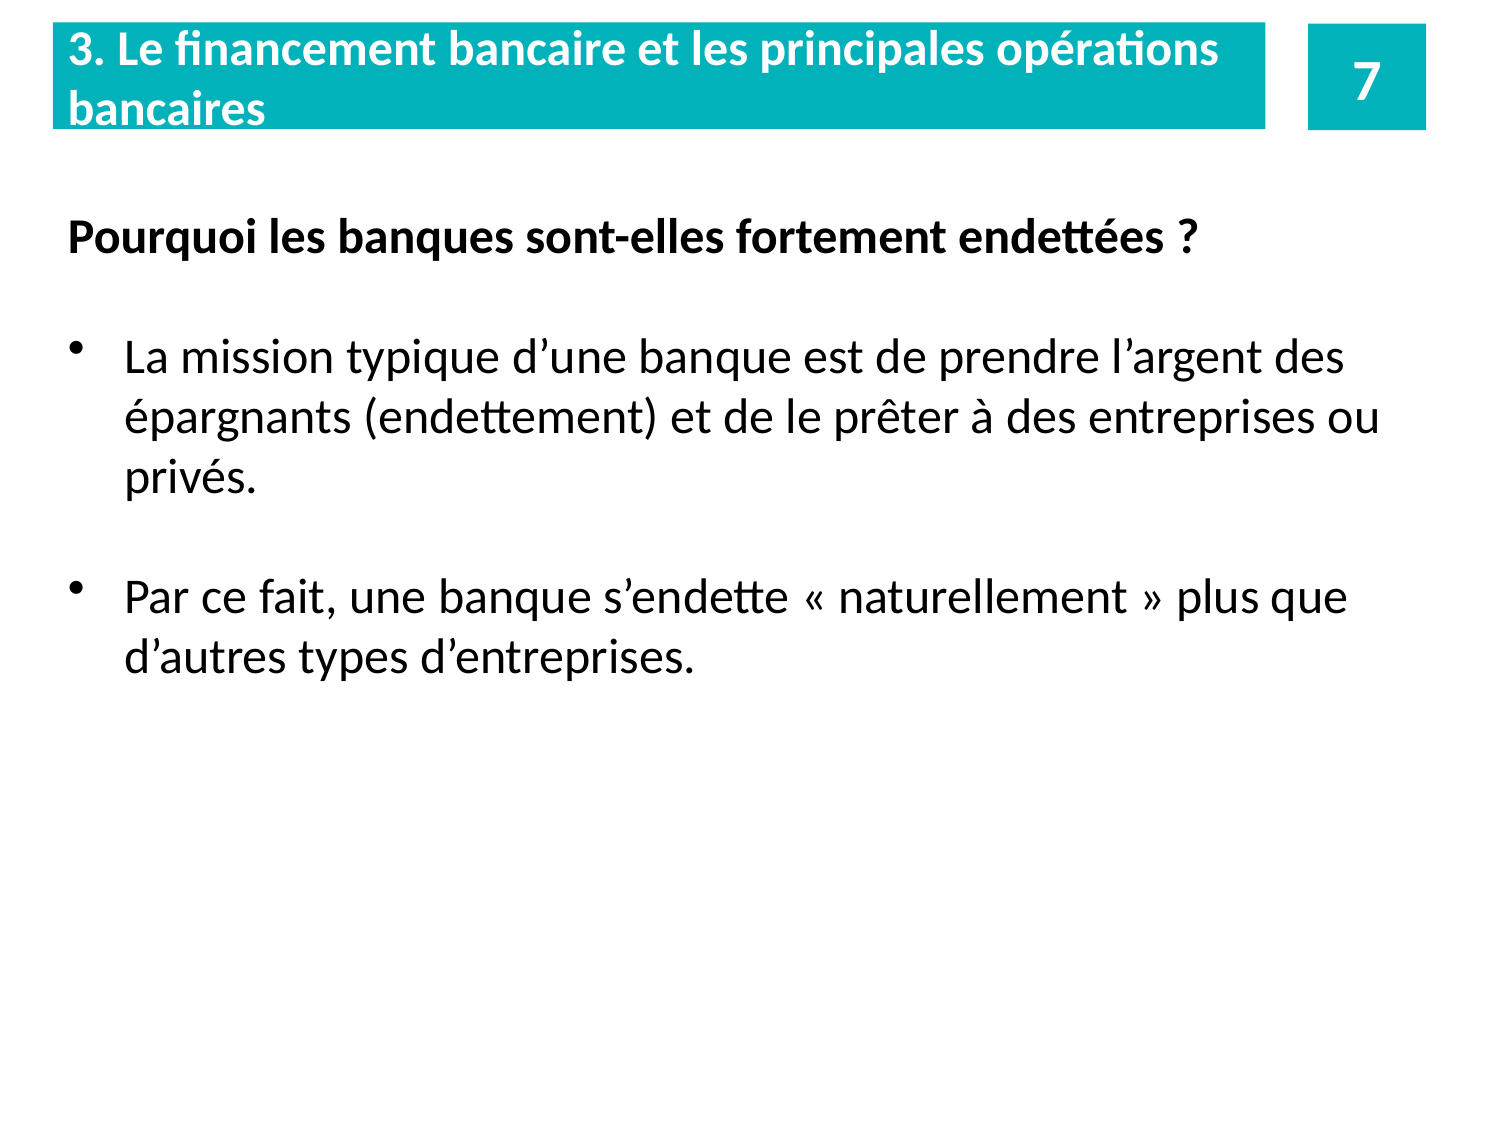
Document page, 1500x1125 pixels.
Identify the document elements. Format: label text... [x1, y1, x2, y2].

text_box 7 [1308, 23, 1427, 131]
text_box Pourquoi les banques sont-elles fortement endettées ? La mission typique d’une banque est de prendre l’argent des épargnants (endettement) et de le prêter à des entreprises ou privés. Par ce fait, une banque s’endette « naturellement » plus que d’autres types d’entreprises. [53, 196, 1415, 752]
text_box 3. Le financement bancaire et les principales opérations bancaires [52, 22, 1266, 129]
